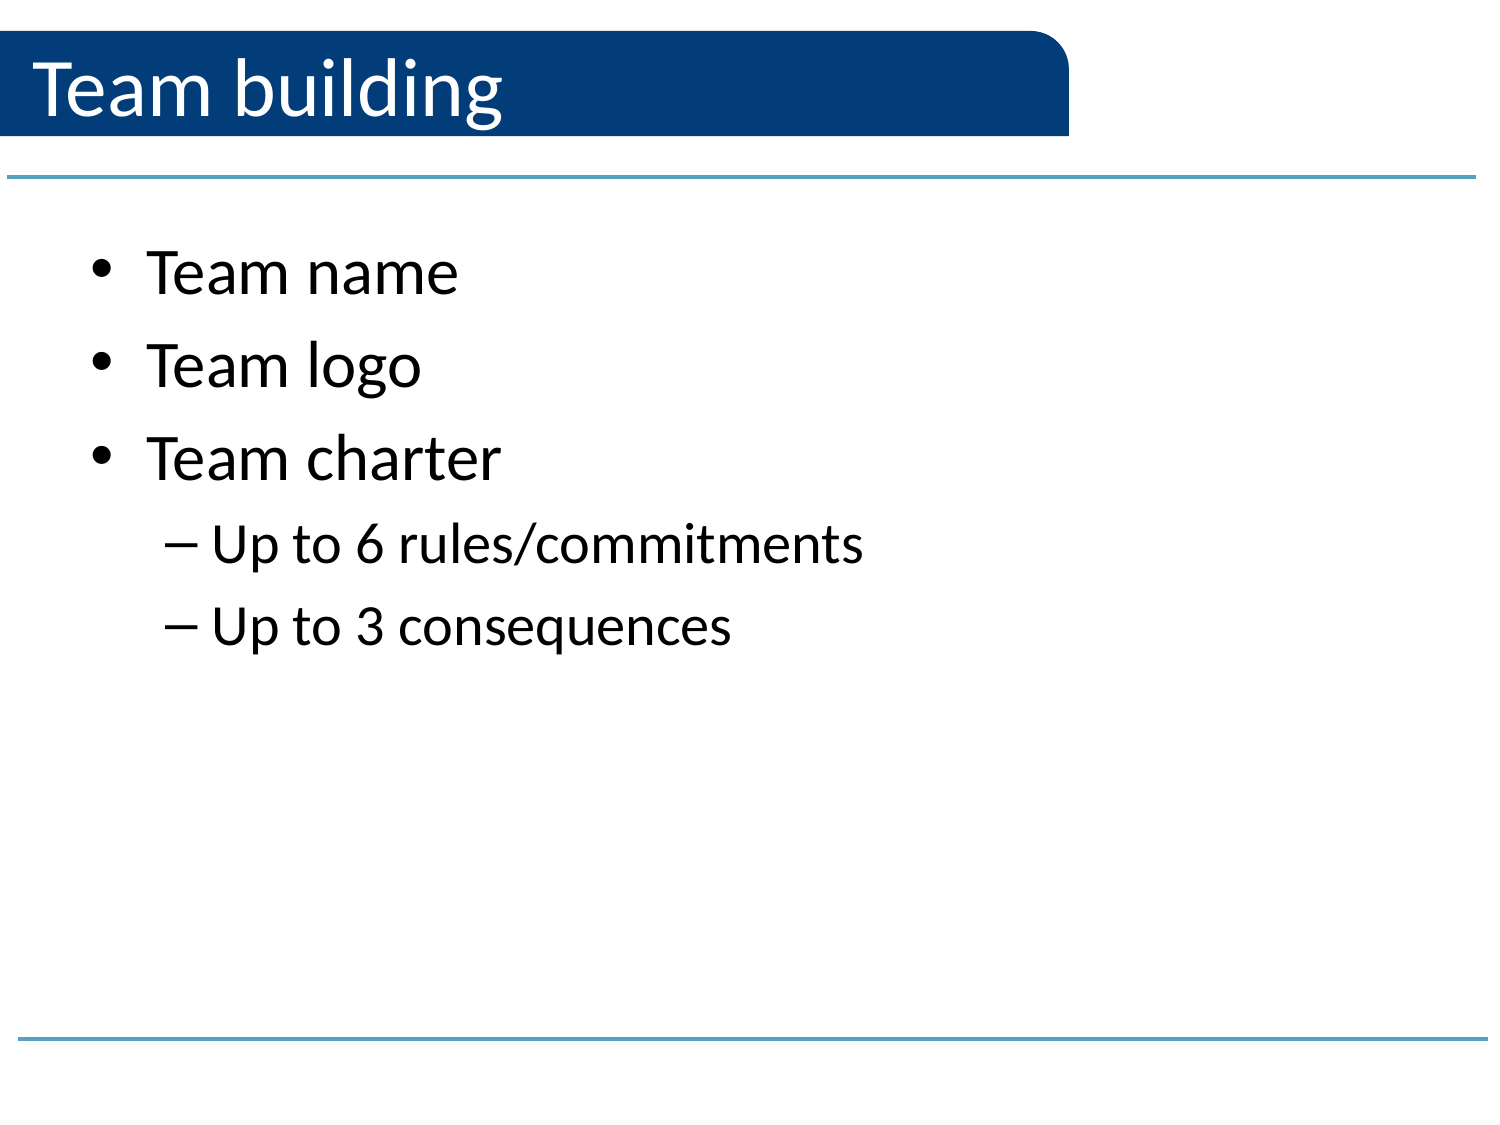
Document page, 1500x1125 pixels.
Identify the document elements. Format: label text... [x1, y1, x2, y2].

title Team building [17, 42, 1046, 124]
list Team name Team logo Team charter Up to 6 rules/commitments Up to 3 consequences [75, 219, 1425, 1005]
